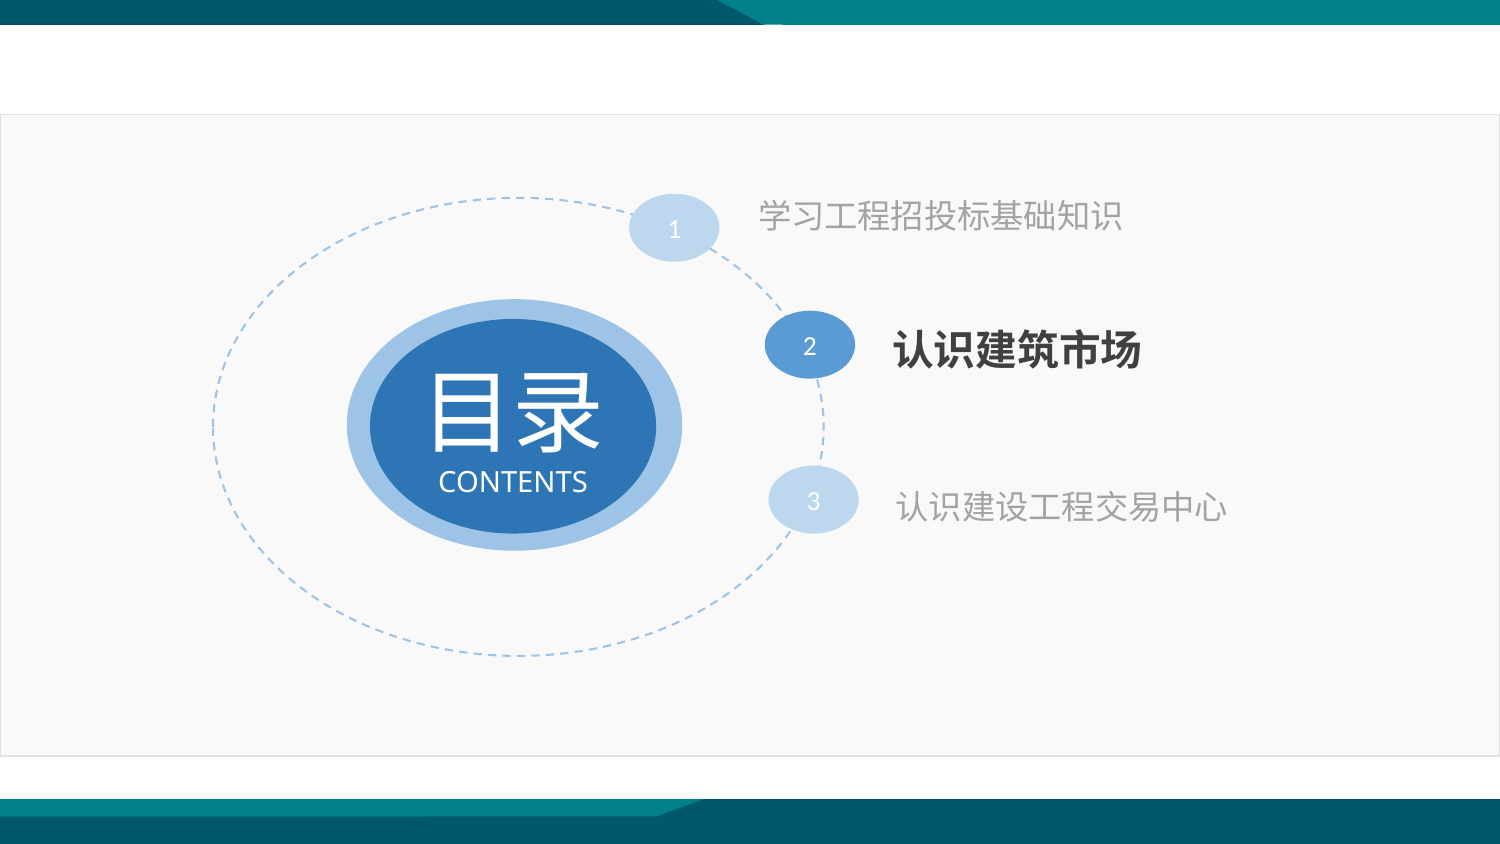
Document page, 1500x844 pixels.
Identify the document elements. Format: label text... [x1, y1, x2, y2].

text_box 认识建筑市场 [886, 296, 1376, 392]
text_box 学习工程招投标基础知识 [752, 164, 1340, 259]
text_box 认识建设工程交易中心 [890, 454, 1385, 550]
text_box 1 [628, 192, 721, 263]
text_box 3 [767, 464, 860, 535]
text_box [211, 196, 825, 657]
text_box 2 [763, 309, 857, 380]
text_box 目录 CONTENTS [368, 317, 658, 535]
